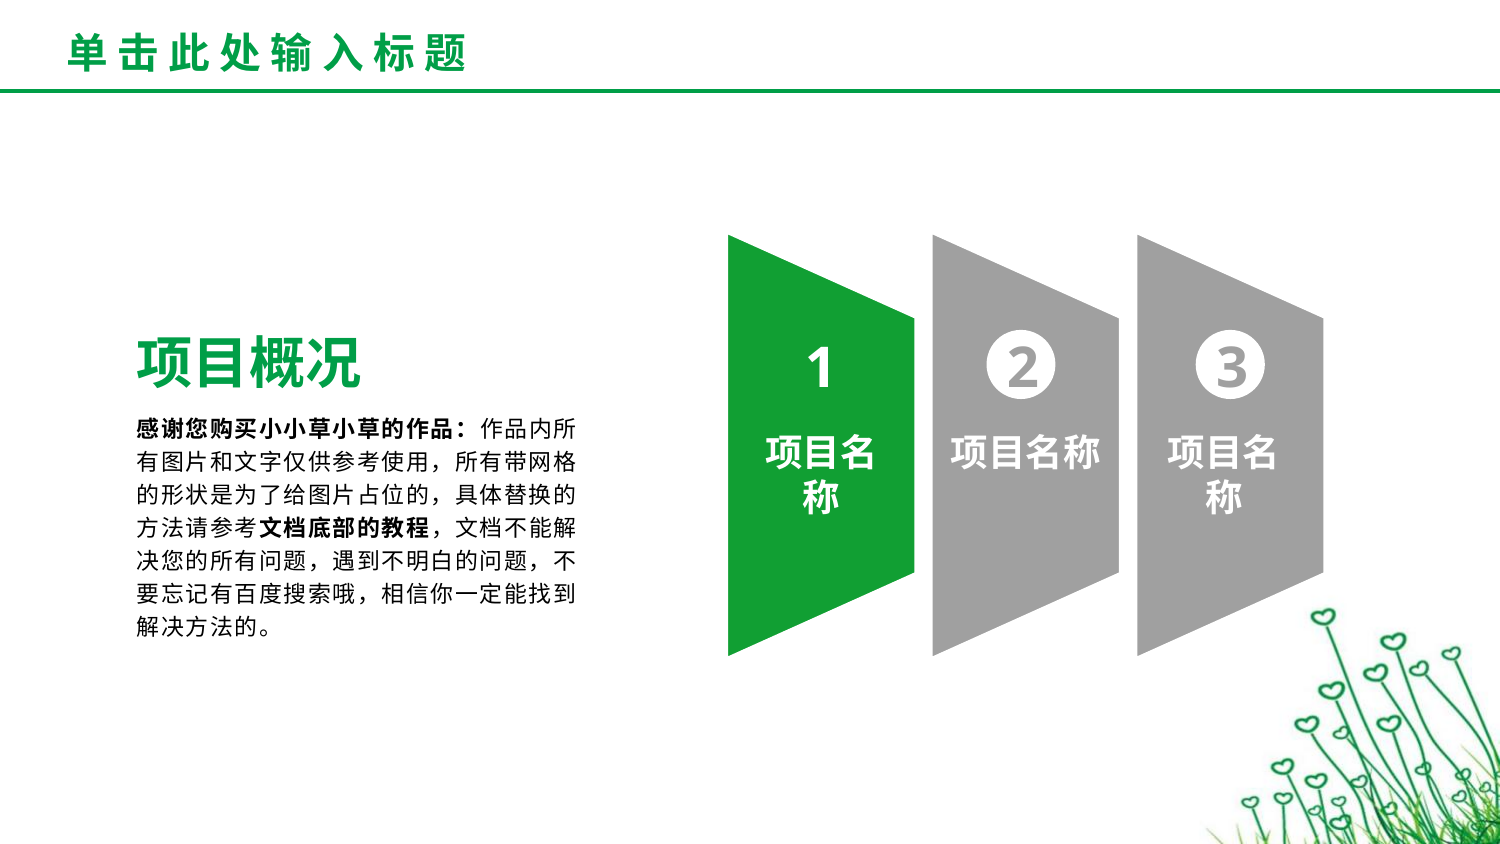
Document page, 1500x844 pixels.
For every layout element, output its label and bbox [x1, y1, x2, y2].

text_box [725, 230, 917, 660]
text_box [930, 230, 1122, 660]
text_box [1134, 230, 1326, 660]
text_box [121, 319, 618, 618]
picture [383, 307, 1500, 844]
